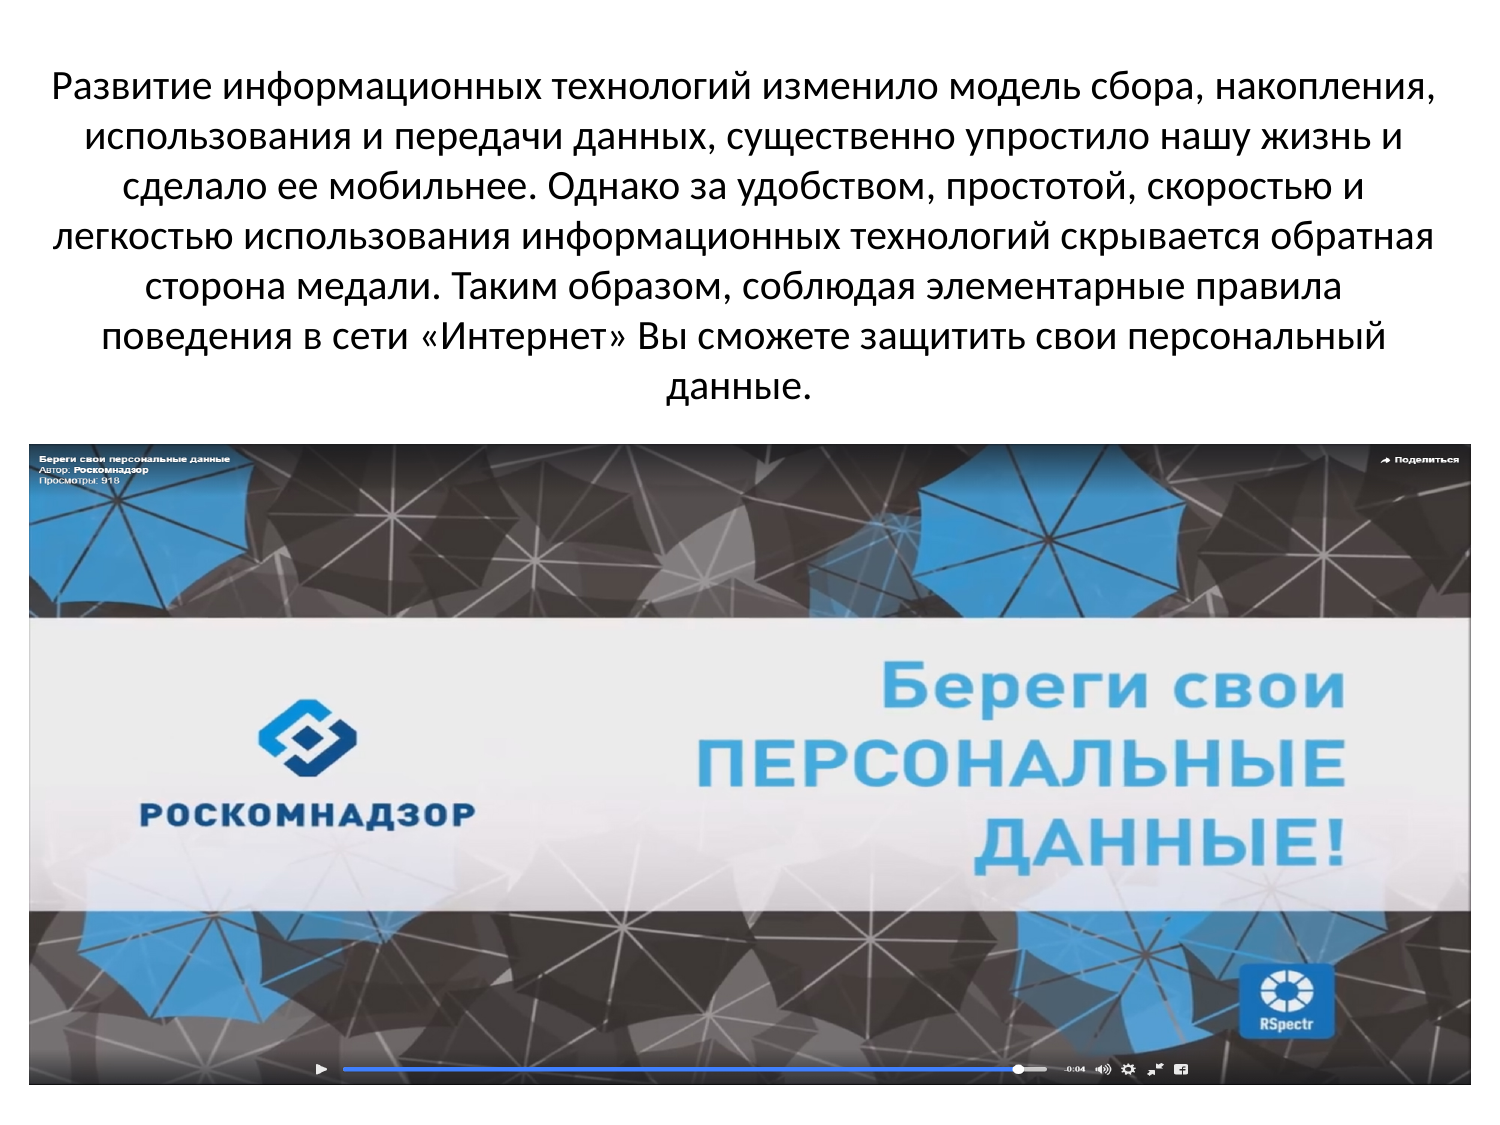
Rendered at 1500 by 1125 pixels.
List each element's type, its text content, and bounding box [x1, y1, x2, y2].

title Развитие информационных технологий изменило модель сбора, накопления, использования и передачи данных, существенно упростило нашу жизнь и сделало ее мобильнее. Однако за удобством, простотой, скоростью и легкостью использования информационных технологий скрывается обратная сторона медали. Таким образом, соблюдая элементарные правила поведения в сети «Интернет» Вы сможете защитить свои персональный данные. [29, 44, 1460, 422]
picture [29, 443, 1471, 1086]
